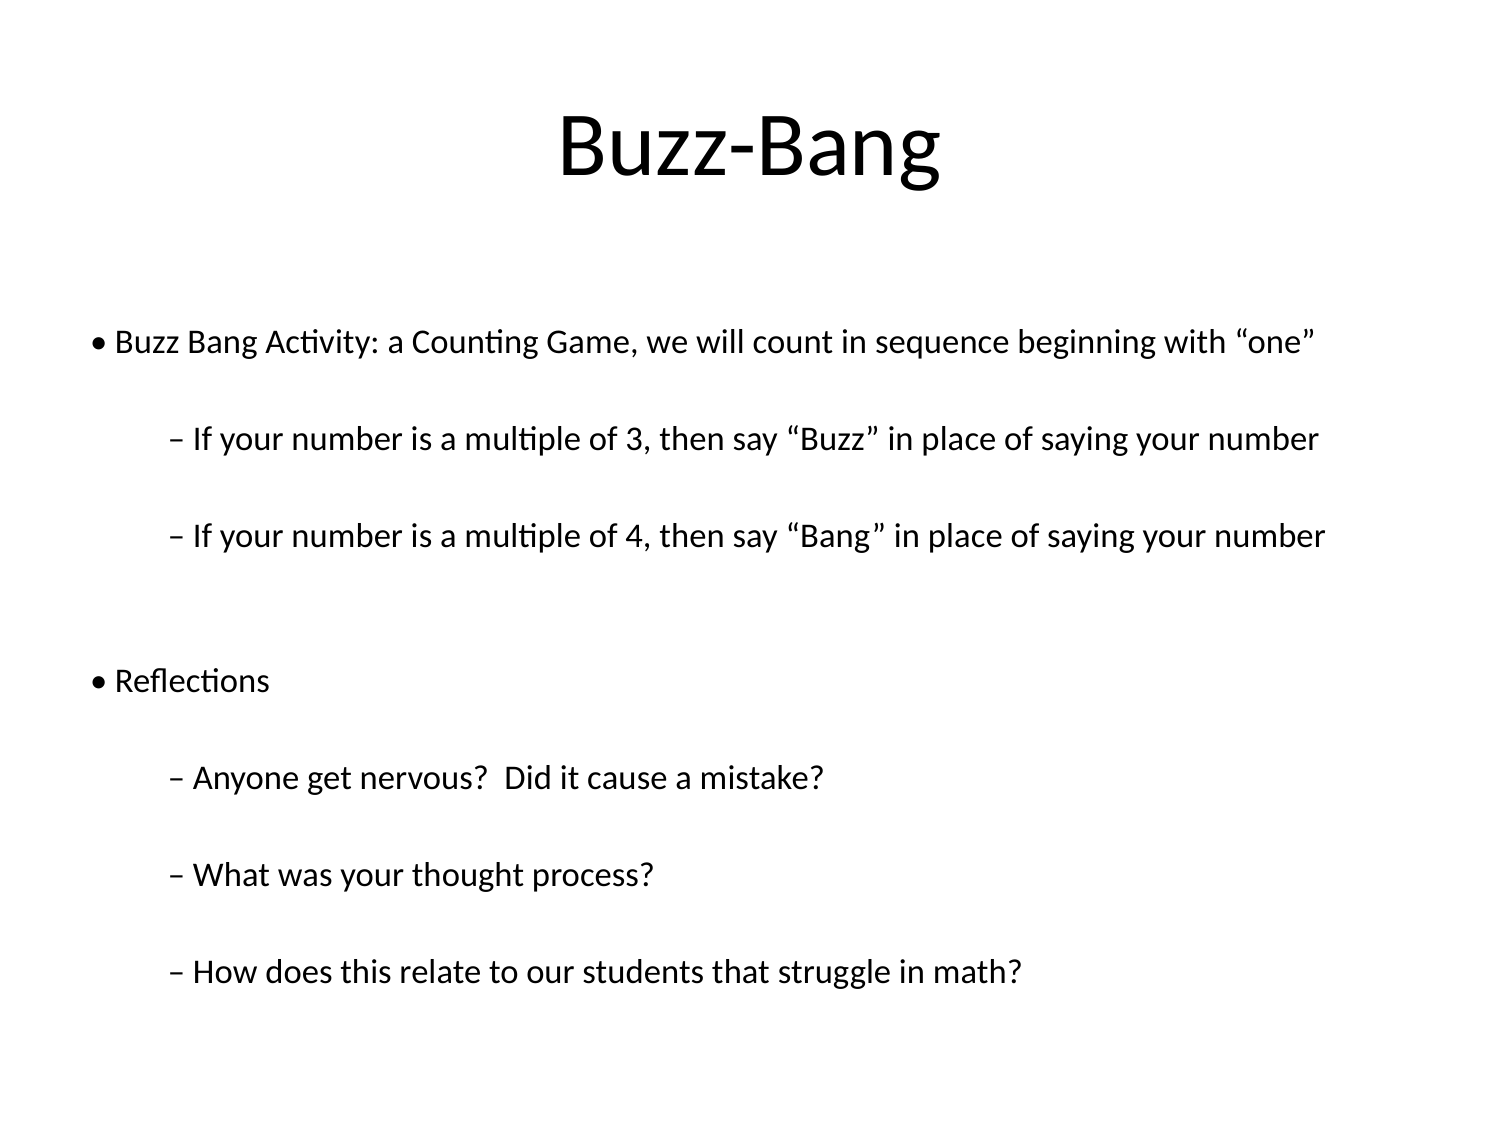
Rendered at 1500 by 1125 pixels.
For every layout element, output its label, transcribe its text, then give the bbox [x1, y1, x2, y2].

list • Buzz Bang Activity: a Counting Game, we will count in sequence beginning with “one” – If your number is a multiple of 3, then say “Buzz” in place of saying your number – If your number is a multiple of 4, then say “Bang” in place of saying your number • Reflections – Anyone get nervous? Did it cause a mistake? – What was your thought process? – How does this relate to our students that struggle in math? [75, 262, 1500, 1005]
title Buzz-Bang [75, 45, 1425, 233]
